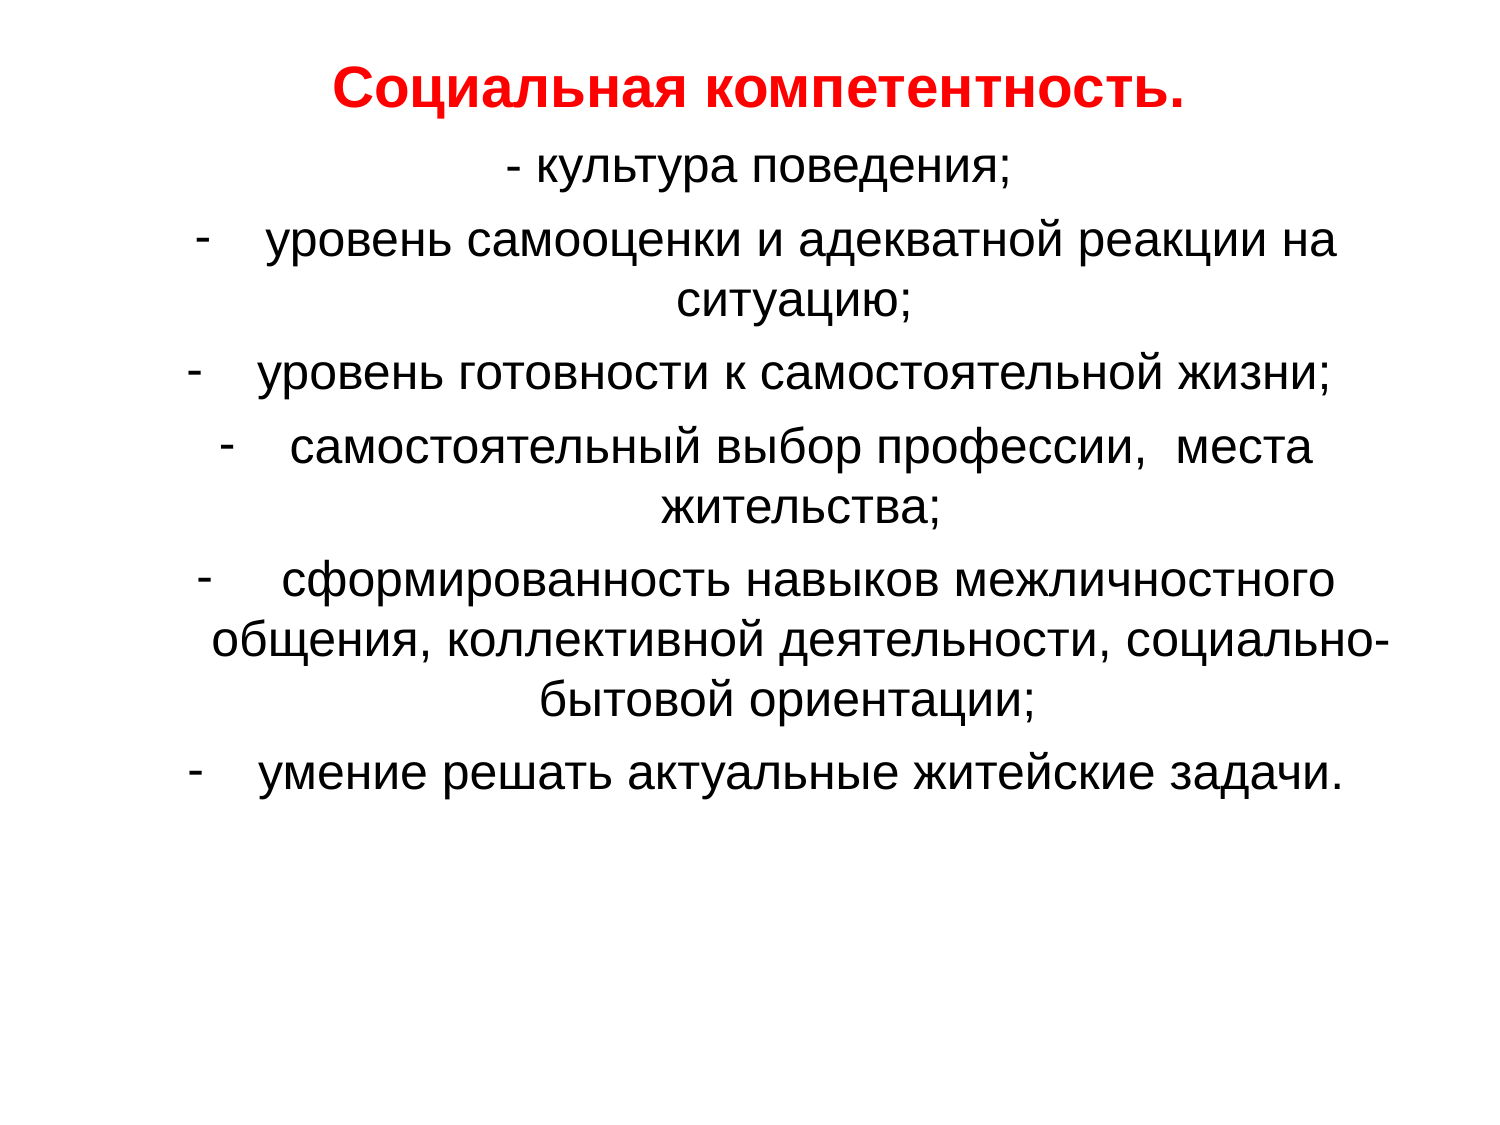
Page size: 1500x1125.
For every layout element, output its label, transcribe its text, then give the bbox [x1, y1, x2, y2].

subtitle Социальная компетентность. - культура поведения; уровень самооценки и адекватной реакции на ситуацию; уровень готовности к самостоятельной жизни; самостоятельный выбор профессии, места жительства; сформированность навыков межличностного общения, коллективной деятельности, социально-бытовой ориентации; умение решать актуальные житейские задачи. [89, 42, 1439, 1055]
